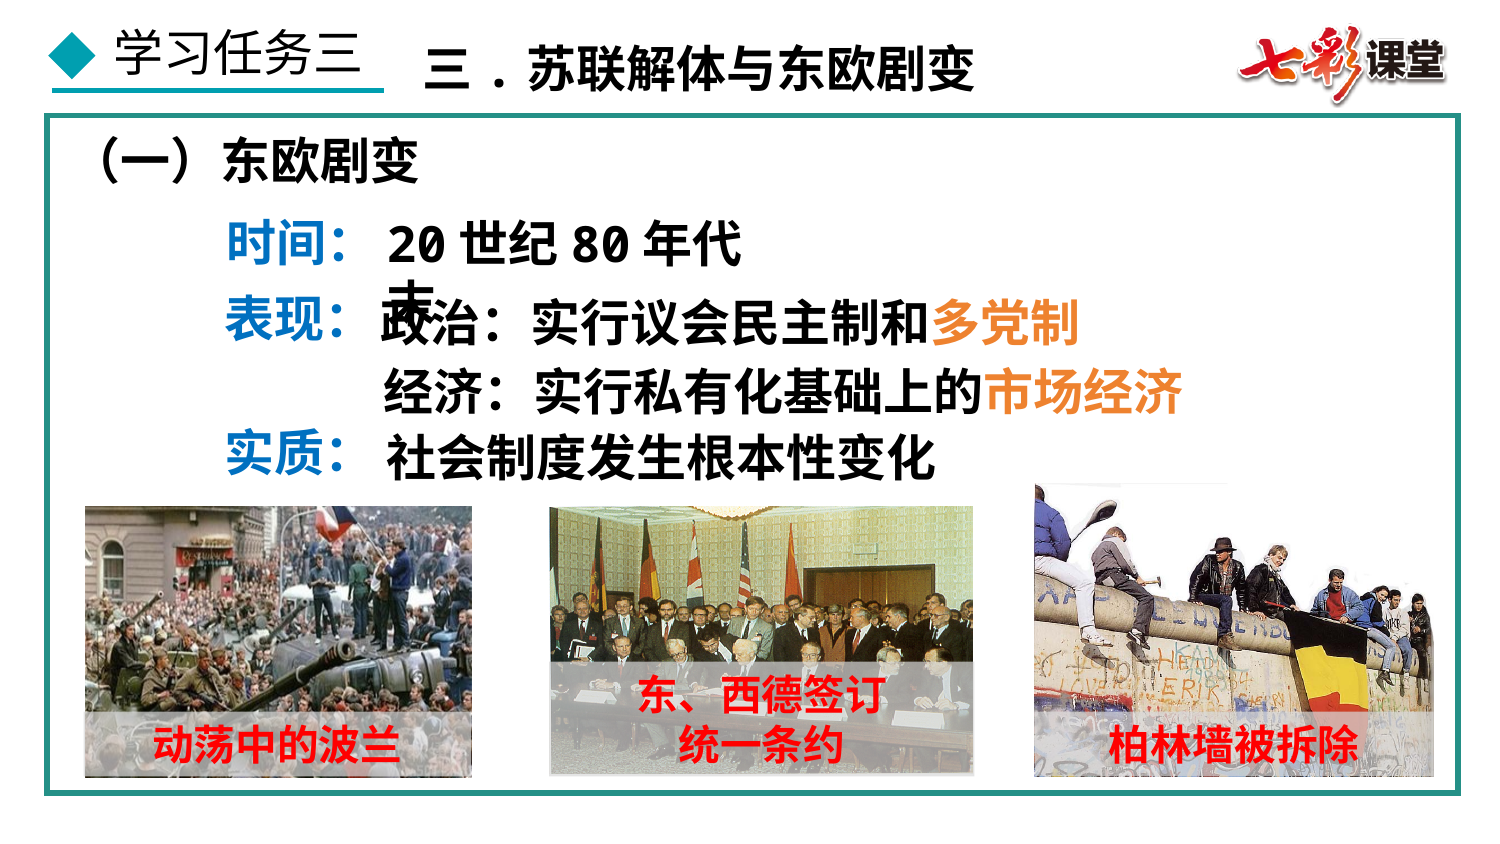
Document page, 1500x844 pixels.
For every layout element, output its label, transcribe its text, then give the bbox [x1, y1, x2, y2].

text_box 政治：实行议会民主制和多党制 [342, 284, 1367, 360]
text_box 三.苏联解体与东欧剧变 [407, 30, 1137, 116]
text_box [548, 505, 975, 775]
picture [1234, 20, 1451, 108]
text_box 20世纪80年代末 [371, 204, 798, 340]
text_box 表现： [169, 279, 371, 355]
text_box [1034, 483, 1435, 778]
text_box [83, 505, 472, 778]
text_box 实质： [169, 413, 429, 489]
text_box [46, 115, 1458, 182]
text_box 经济：实行私有化基础上的市场经济 [281, 353, 1286, 418]
text_box 时间： [211, 204, 394, 280]
text_box （一）东欧剧变 [55, 122, 630, 219]
text_box 社会制度发生根本性变化 [371, 418, 1319, 494]
